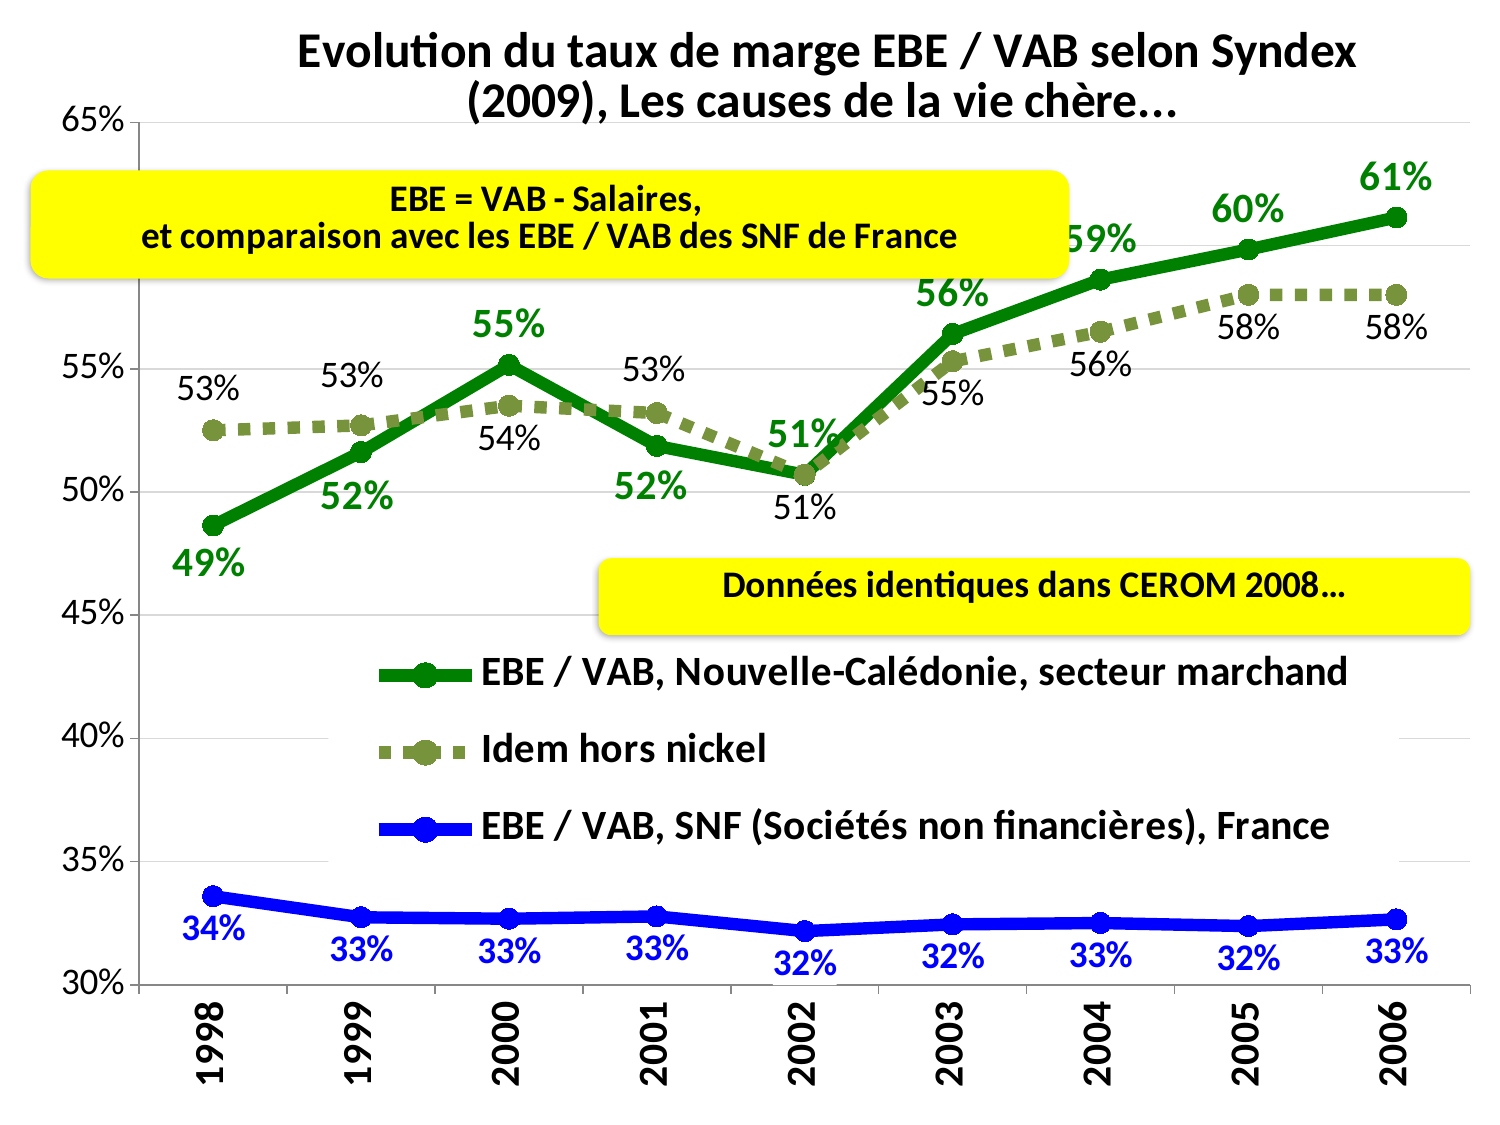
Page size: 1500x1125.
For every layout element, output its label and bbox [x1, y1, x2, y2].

chart [23, 14, 1477, 1101]
